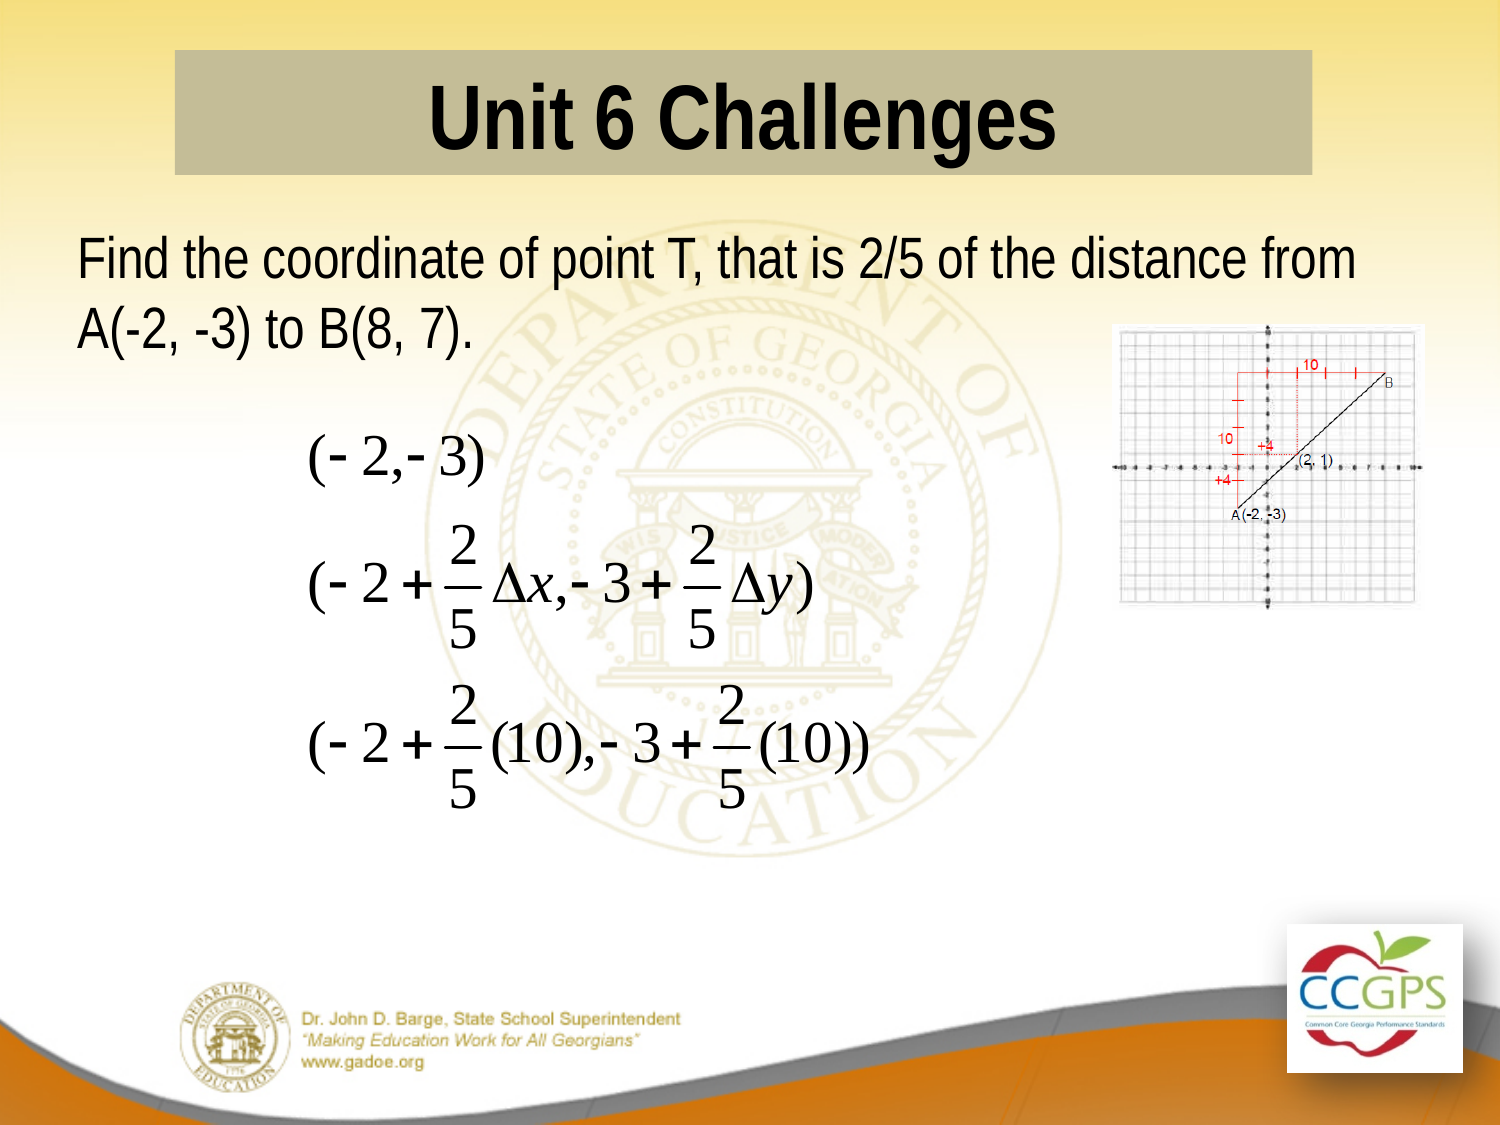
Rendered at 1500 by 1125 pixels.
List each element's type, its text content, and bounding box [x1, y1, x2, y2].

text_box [299, 423, 884, 821]
text_box Unit 6 Challenges [174, 50, 1313, 175]
subtitle Find the coordinate of point T, that is 2/5 of the distance from A(-2, -3) to B(8, 7). [62, 212, 1438, 926]
picture [0, 0, 1500, 1125]
